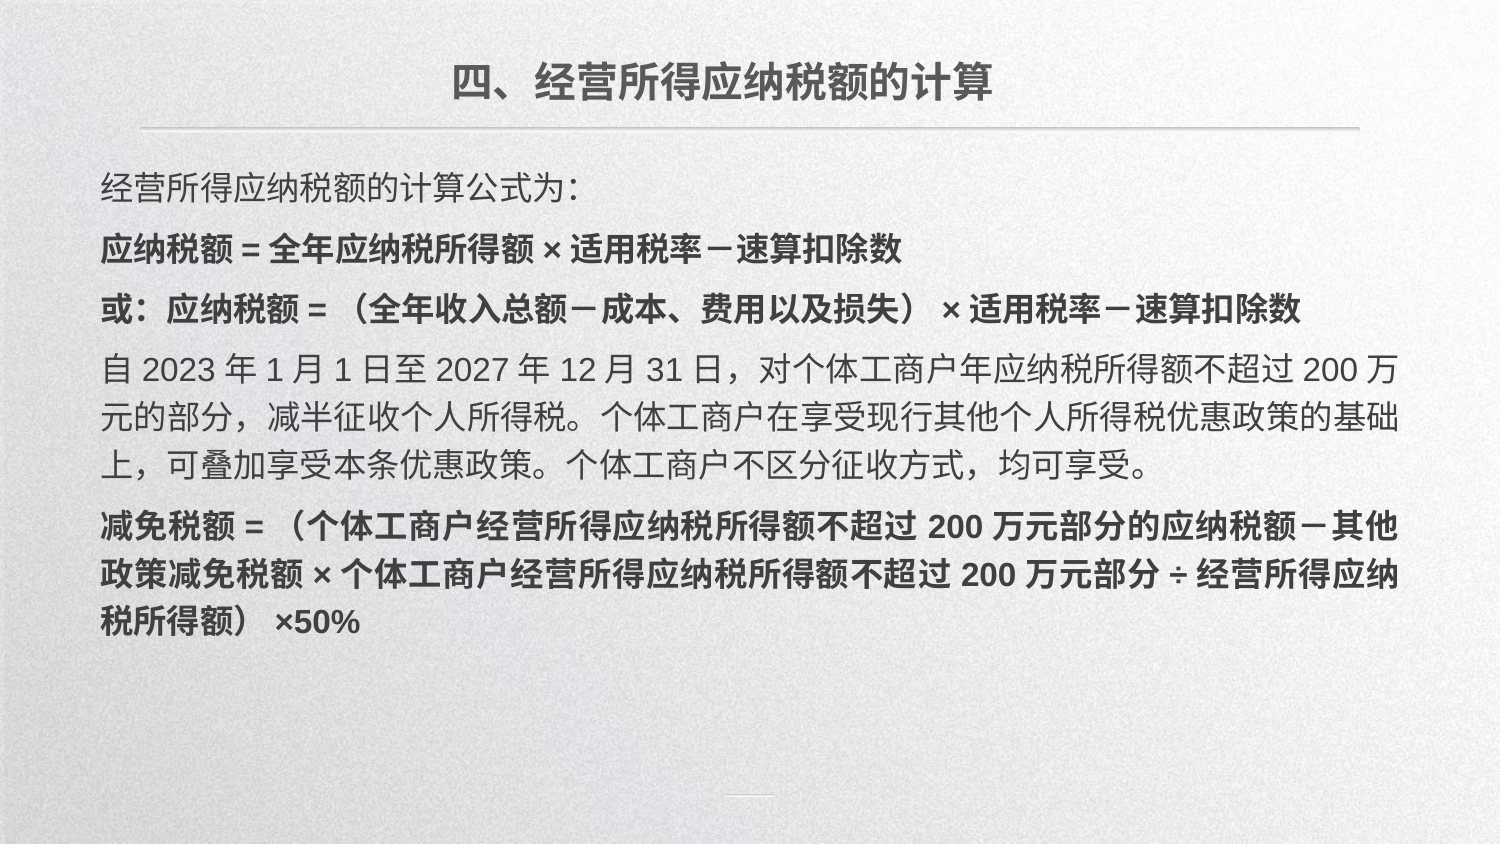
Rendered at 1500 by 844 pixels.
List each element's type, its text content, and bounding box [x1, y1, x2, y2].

text_box 四、经营所得应纳税额的计算 [0, 50, 1446, 112]
picture [0, 0, 1500, 844]
text_box 经营所得应纳税额的计算公式为： 应纳税额=全年应纳税所得额×适用税率－速算扣除数 或：应纳税额=（全年收入总额－成本、费用以及损失）×适用税率－速算扣除数 自2023年1月1日至2027年12月31日，对个体工商户年应纳税所得额不超过200万元的部分，减半征收个人所得税。个体工商户在享受现行其他个人所得税优惠政策的基础上，可叠加享受本条优惠政策。个体工商户不区分征收方式，均可享受。 减免税额=（个体工商户经营所得应纳税所得额不超过200万元部分的应纳税额－其他政策减免税额×个体工商户经营所得应纳税所得额不超过200万元部分÷经营所得应纳税所得额）×50% [100, 159, 1400, 762]
